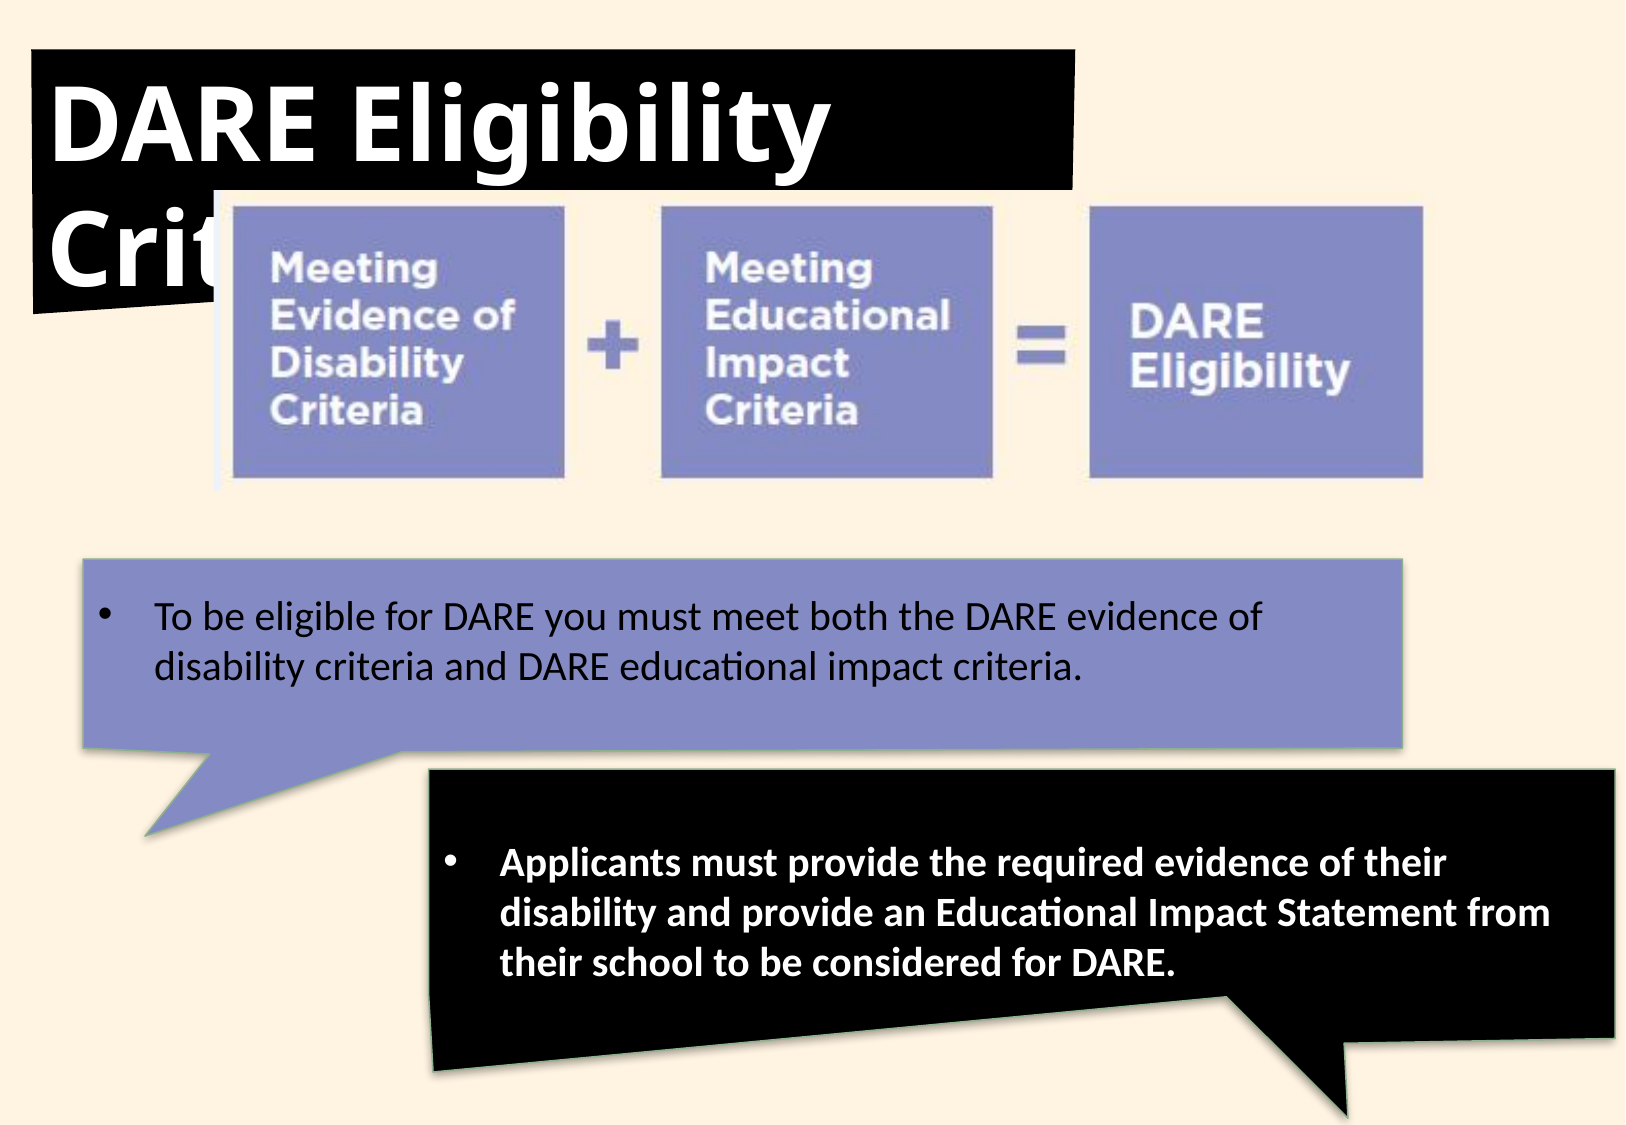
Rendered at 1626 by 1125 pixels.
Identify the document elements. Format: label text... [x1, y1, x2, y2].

text_box Applicants must provide the required evidence of their disability and provide an Educational Impact Statement from their school to be considered for DARE. [427, 768, 1616, 1119]
text_box To be eligible for DARE you must meet both the DARE evidence of disability criteria and DARE educational impact criteria. [82, 558, 1404, 837]
picture [213, 190, 1436, 492]
text_box DARE Eligibility Criteria? [31, 49, 1076, 315]
